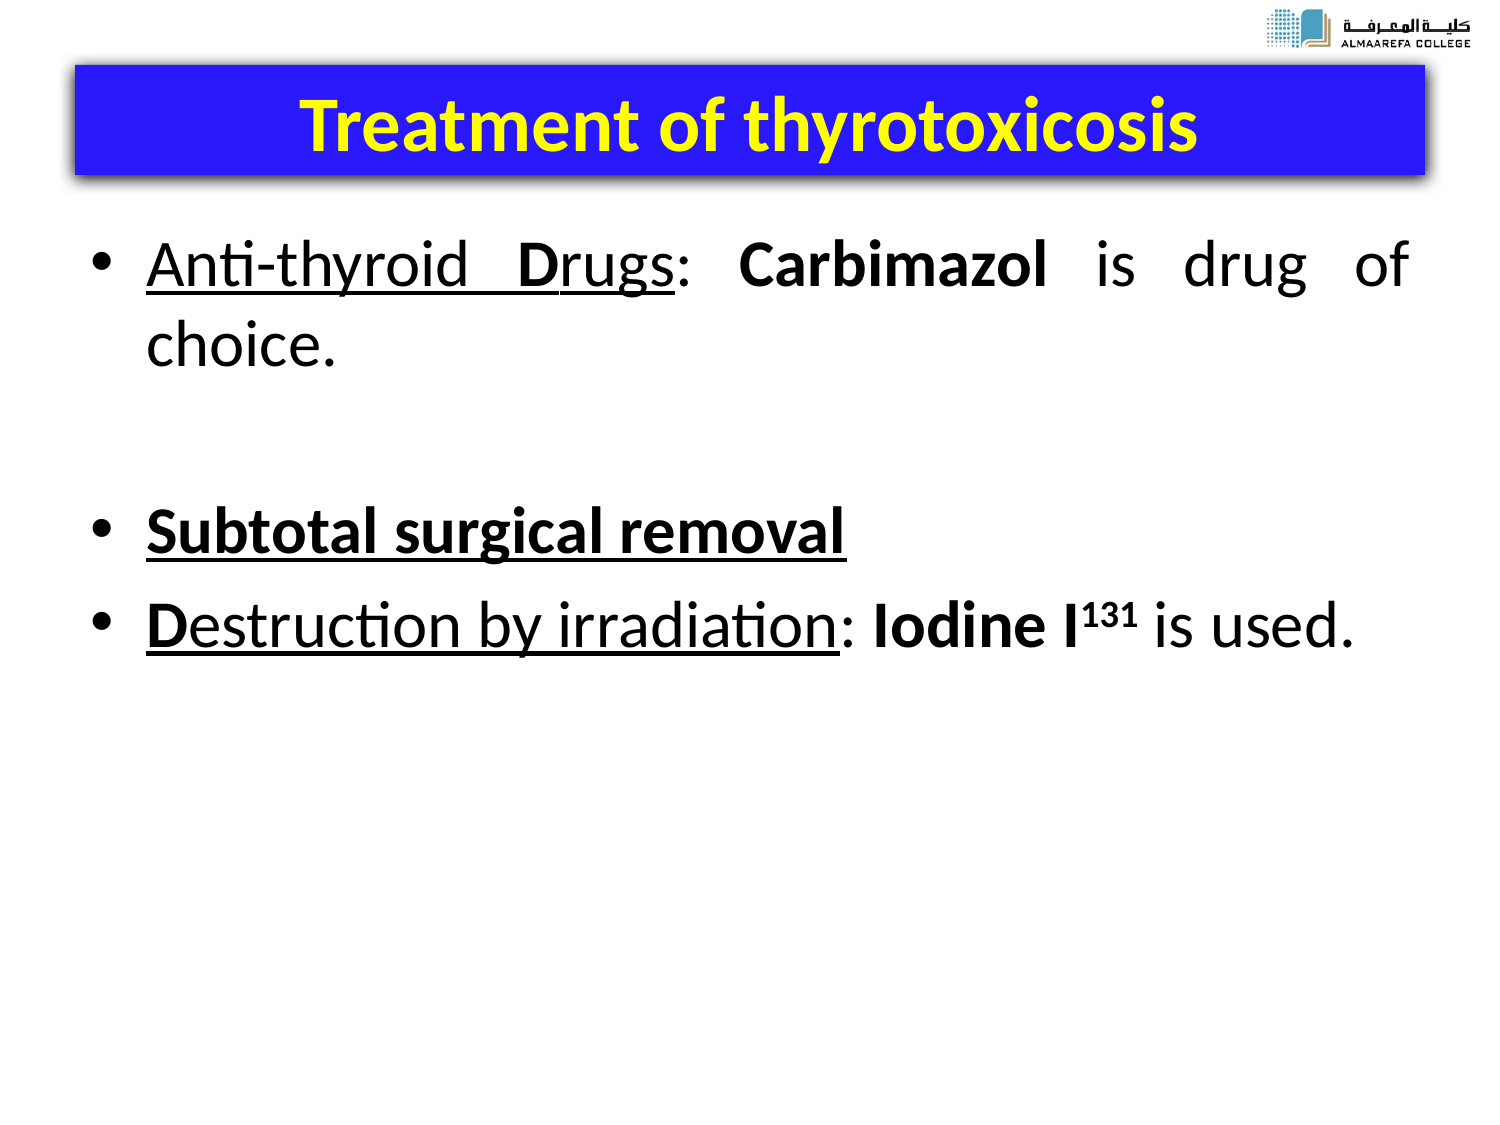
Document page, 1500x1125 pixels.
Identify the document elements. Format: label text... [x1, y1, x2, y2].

picture [1262, 0, 1475, 65]
title Treatment of thyrotoxicosis [75, 64, 1425, 175]
list Anti-thyroid Drugs: Carbimazol is drug of choice. Subtotal surgical removal Destruction by irradiation: Iodine I131 is used. [75, 212, 1425, 1043]
